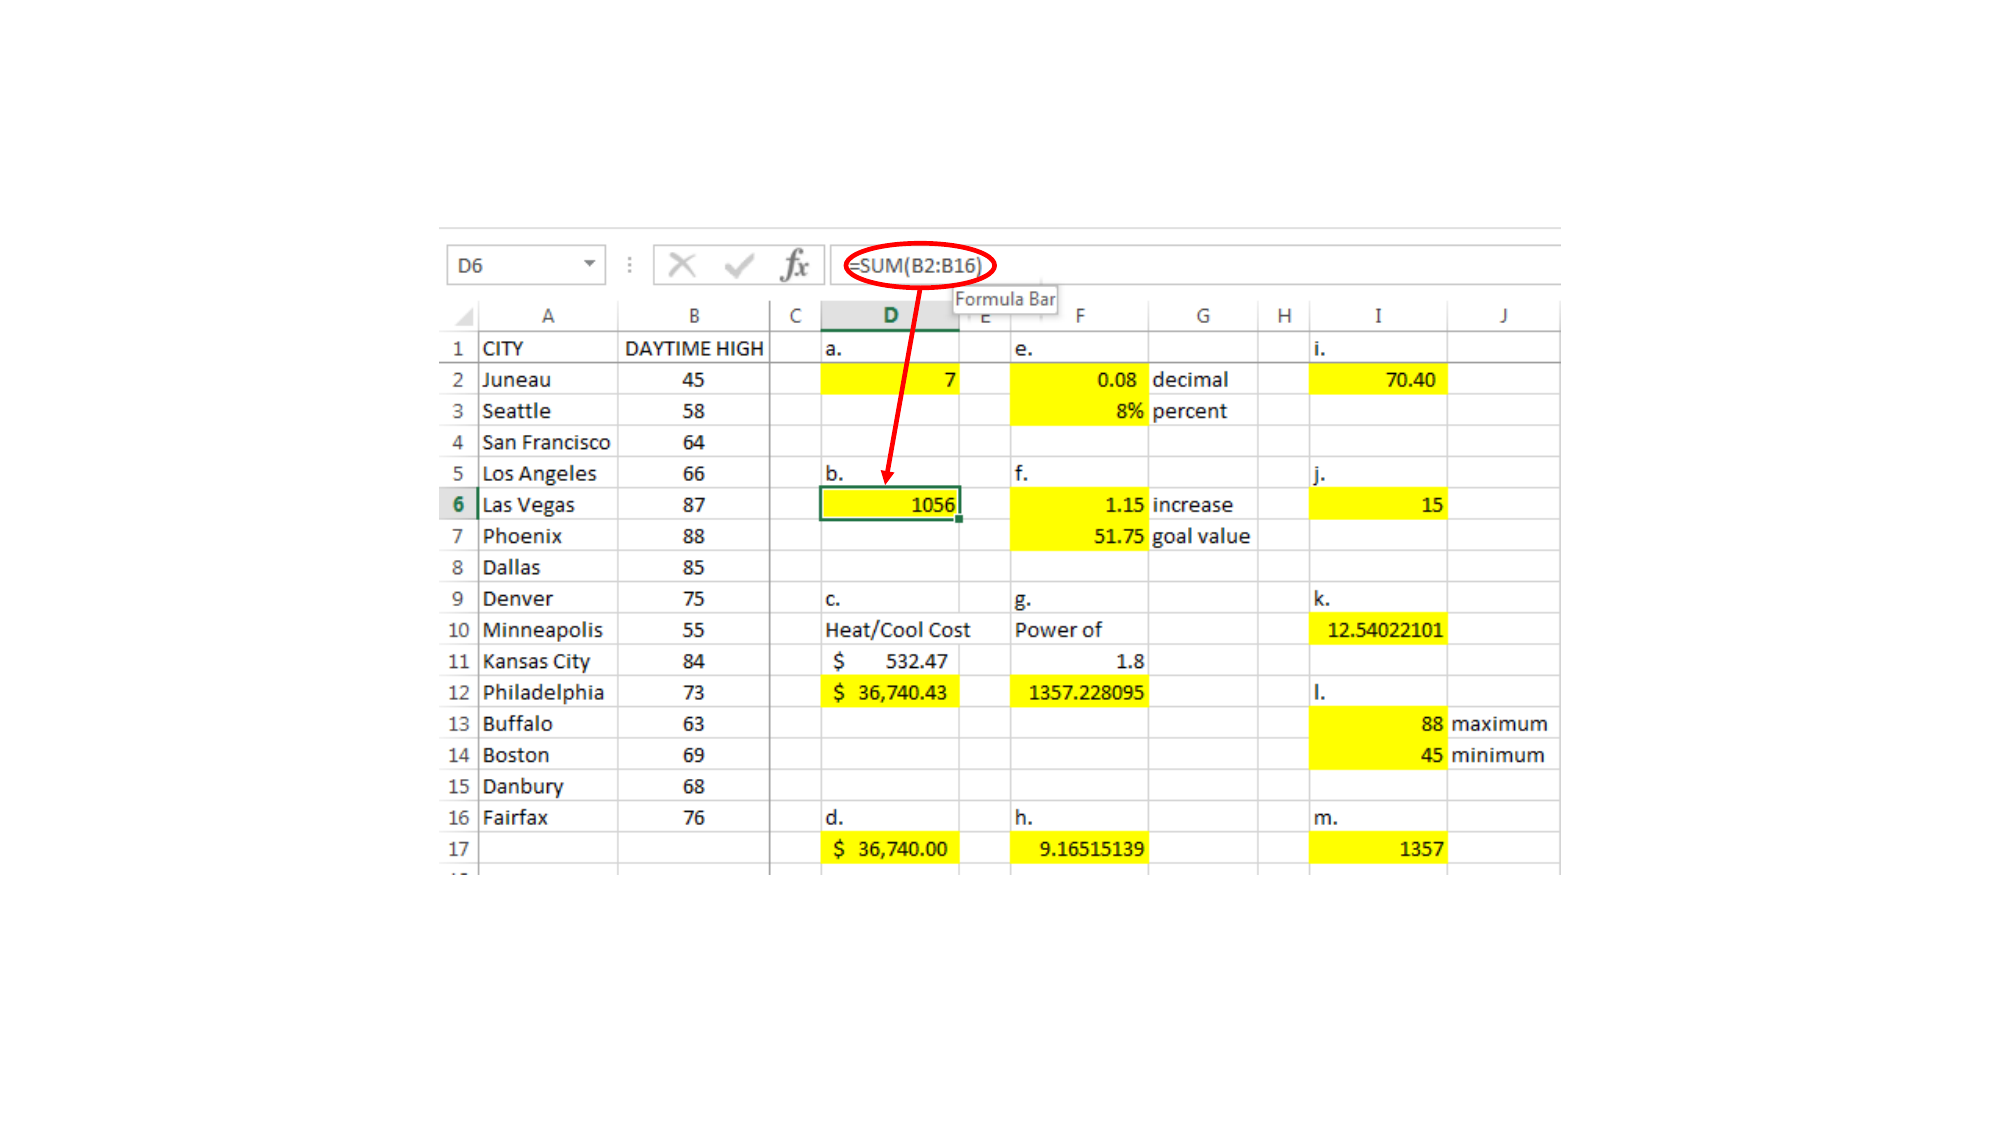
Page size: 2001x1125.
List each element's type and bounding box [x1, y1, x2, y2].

text_box [885, 287, 921, 486]
list [439, 226, 1561, 875]
